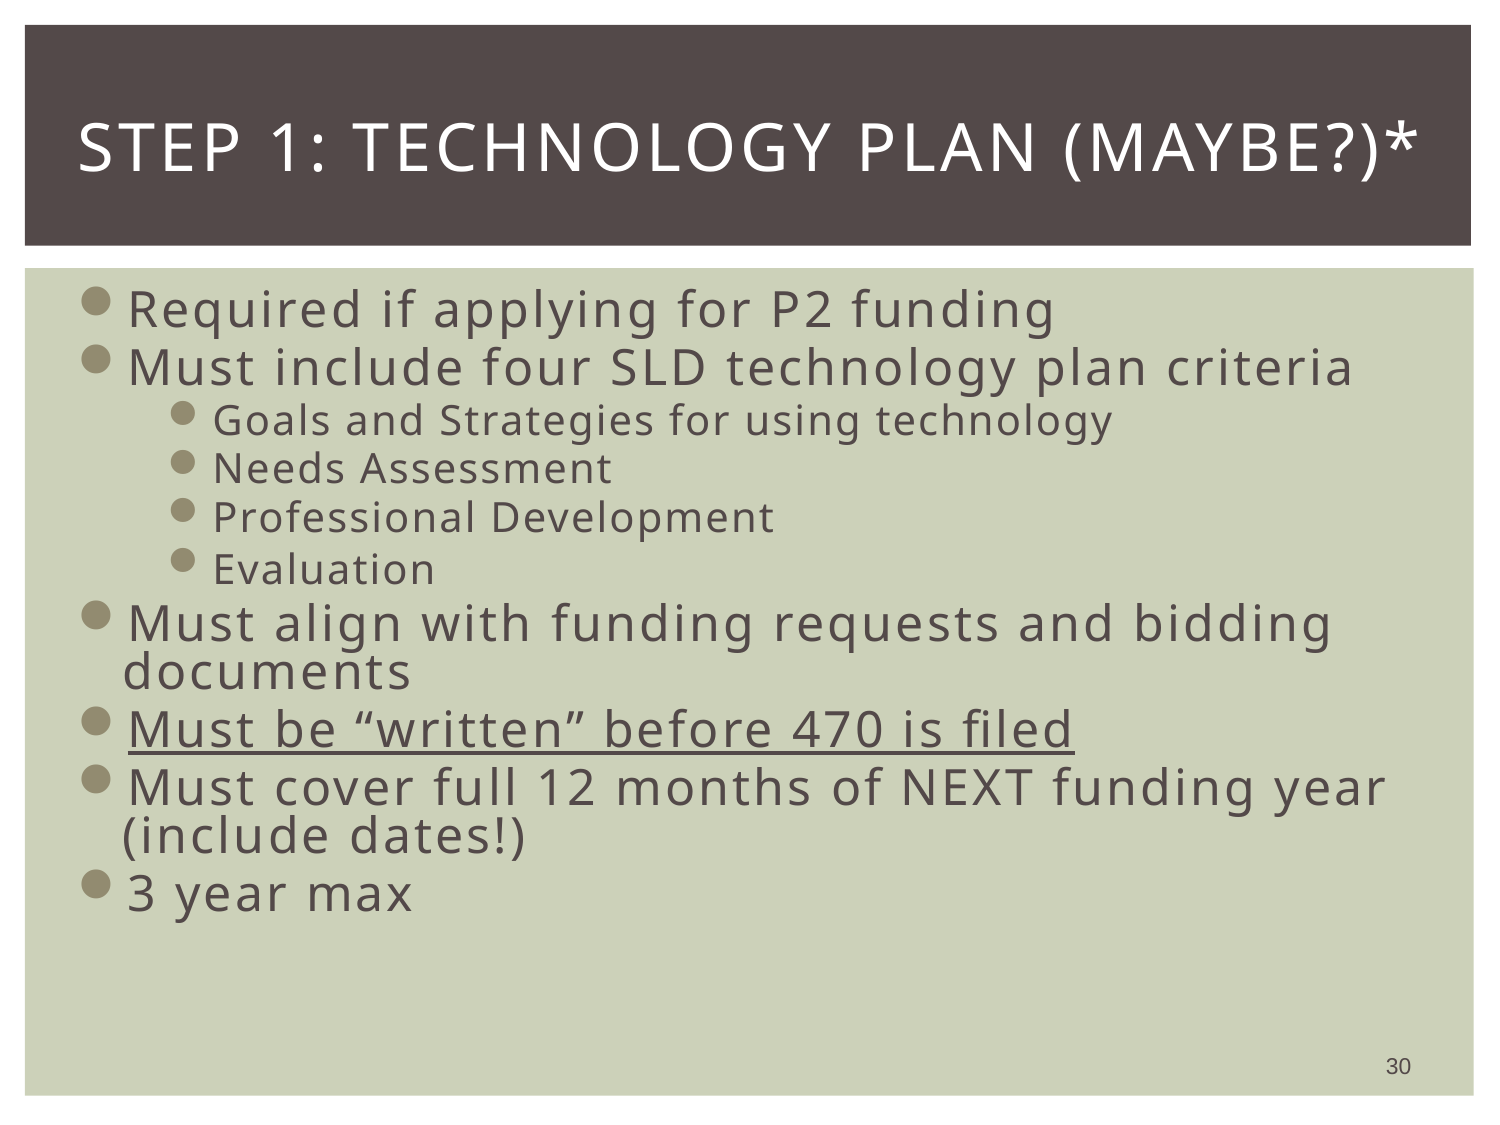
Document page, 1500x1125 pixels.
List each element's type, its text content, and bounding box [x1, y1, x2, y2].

title Step 1: Technology Plan (maybe?)* [62, 58, 1438, 232]
list Required if applying for P2 funding Must include four SLD technology plan criteria Goals and Strategies for using technology Needs Assessment Professional Development Evaluation Must align with funding requests and bidding documents Must be “written” before 470 is filed Must cover full 12 months of NEXT funding year (include dates!) 3 year max [62, 282, 1442, 1005]
slide_number 30 [1349, 1041, 1448, 1089]
